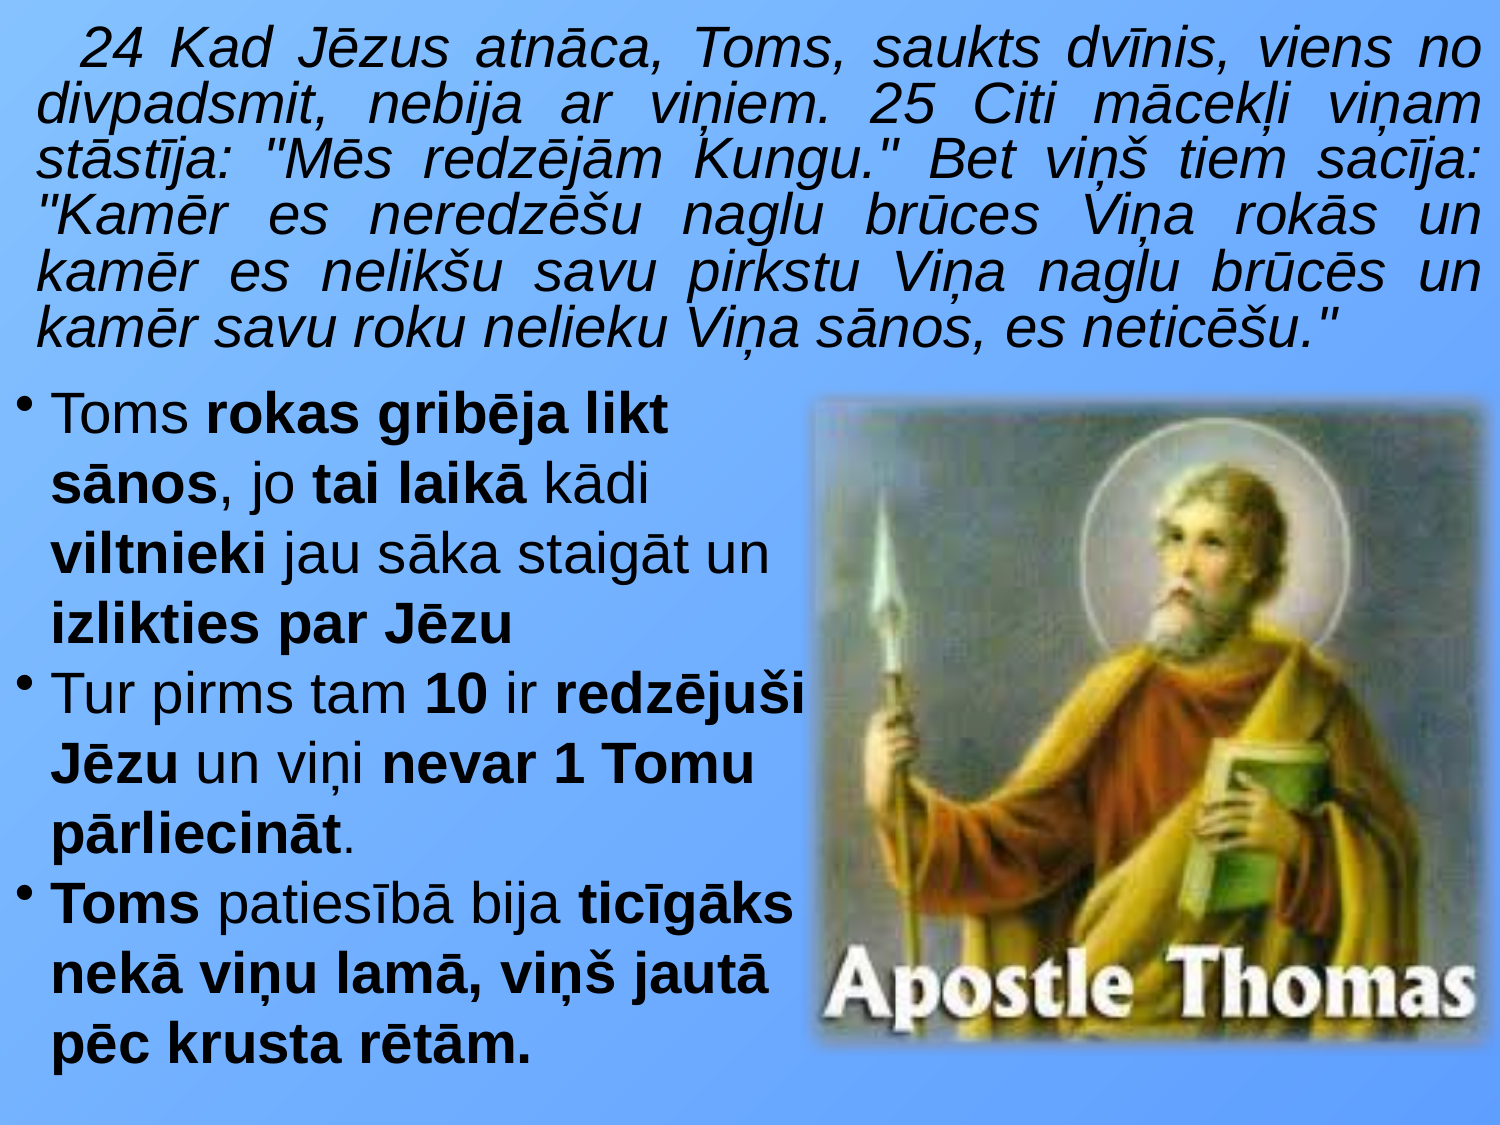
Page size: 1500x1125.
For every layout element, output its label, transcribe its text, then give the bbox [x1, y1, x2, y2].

picture [799, 386, 1500, 1057]
text_box Toms rokas gribēja likt sānos, jo tai laikā kādi viltnieki jau sāka staigāt un izlikties par Jēzu Tur pirms tam 10 ir redzējuši Jēzu un viņi nevar 1 Tomu pārliecināt. Toms patiesībā bija ticīgāks nekā viņu lamā, viņš jautā pēc krusta rētām. [0, 367, 844, 1083]
list 24 Kad Jēzus atnāca, Toms, saukts dvīnis, viens no divpadsmit, nebija ar viņiem. 25 Citi mācekļi viņam stāstīja: "Mēs redzējām Kungu." Bet viņš tiem sacīja: "Kamēr es neredzēšu naglu brūces Viņa rokās un kamēr es nelikšu savu pirkstu Viņa naglu brūcēs un kamēr savu roku nelieku Viņa sānos, es neticēšu." [0, 14, 1500, 188]
